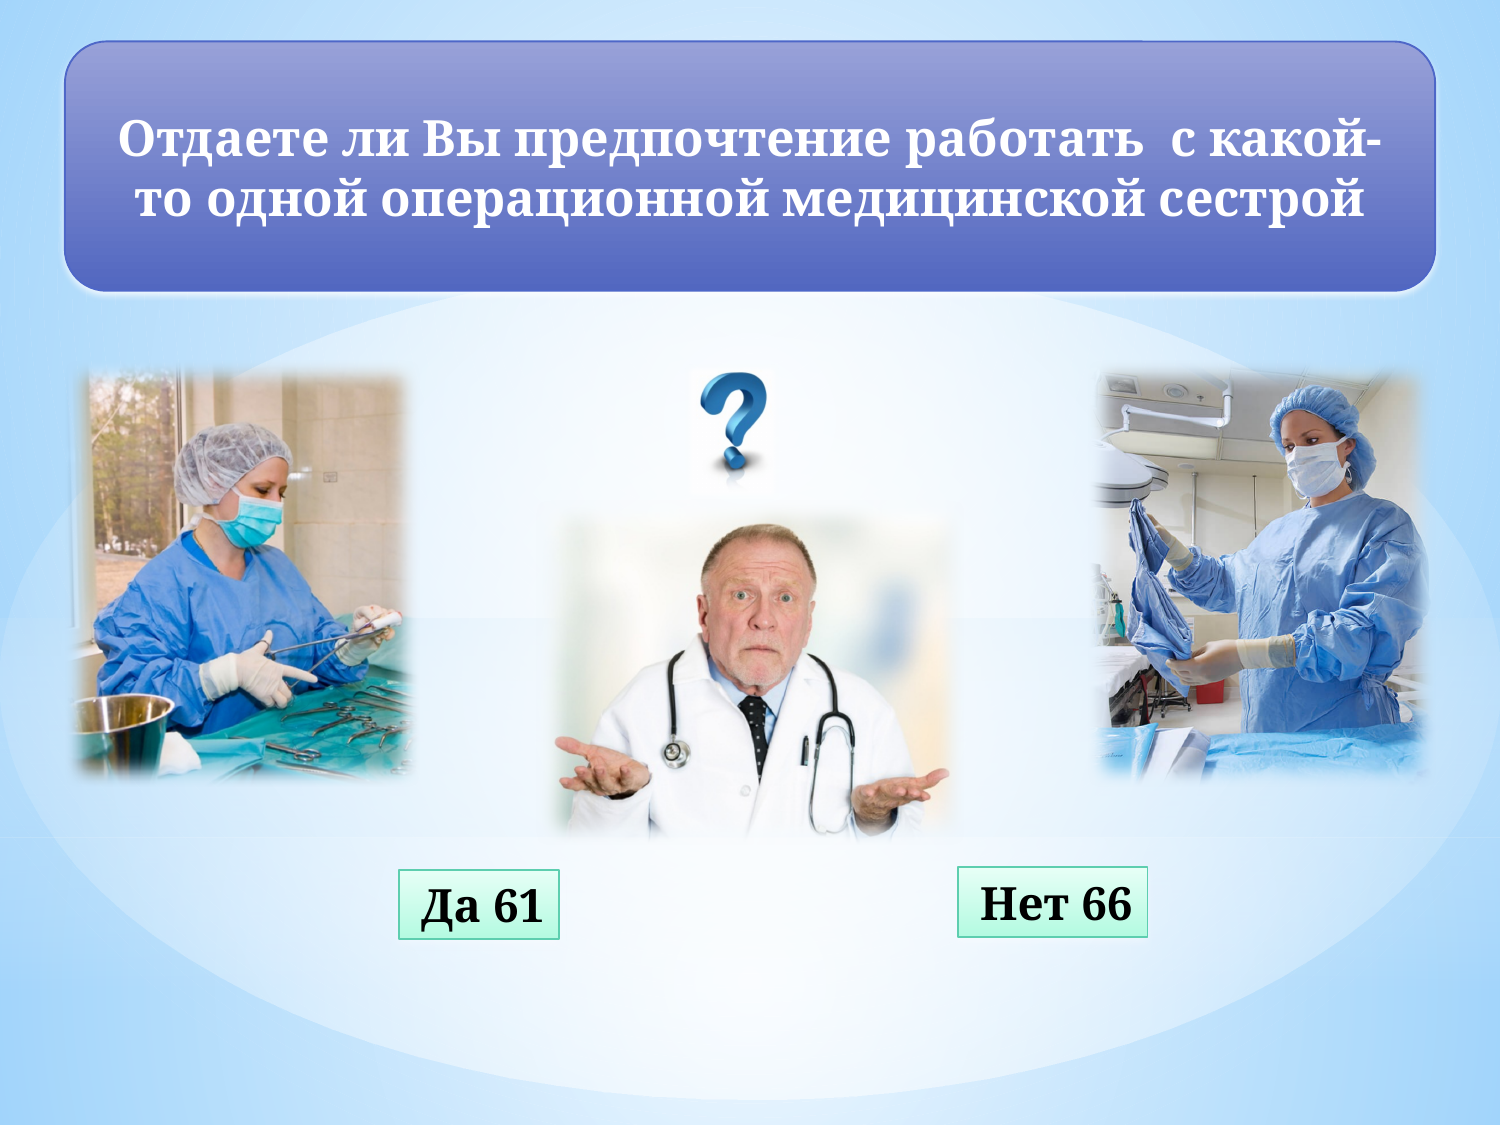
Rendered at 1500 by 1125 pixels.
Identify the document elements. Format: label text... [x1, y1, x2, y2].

picture [64, 359, 420, 788]
picture [1086, 359, 1436, 788]
picture [535, 499, 965, 847]
text_box Отдаете ли Вы предпочтение работать с какой-то одной операционной медицинской сестрой [63, 40, 1437, 292]
text_box Да 61 [398, 869, 560, 940]
text_box Нет 66 [957, 866, 1148, 938]
picture [684, 364, 780, 501]
